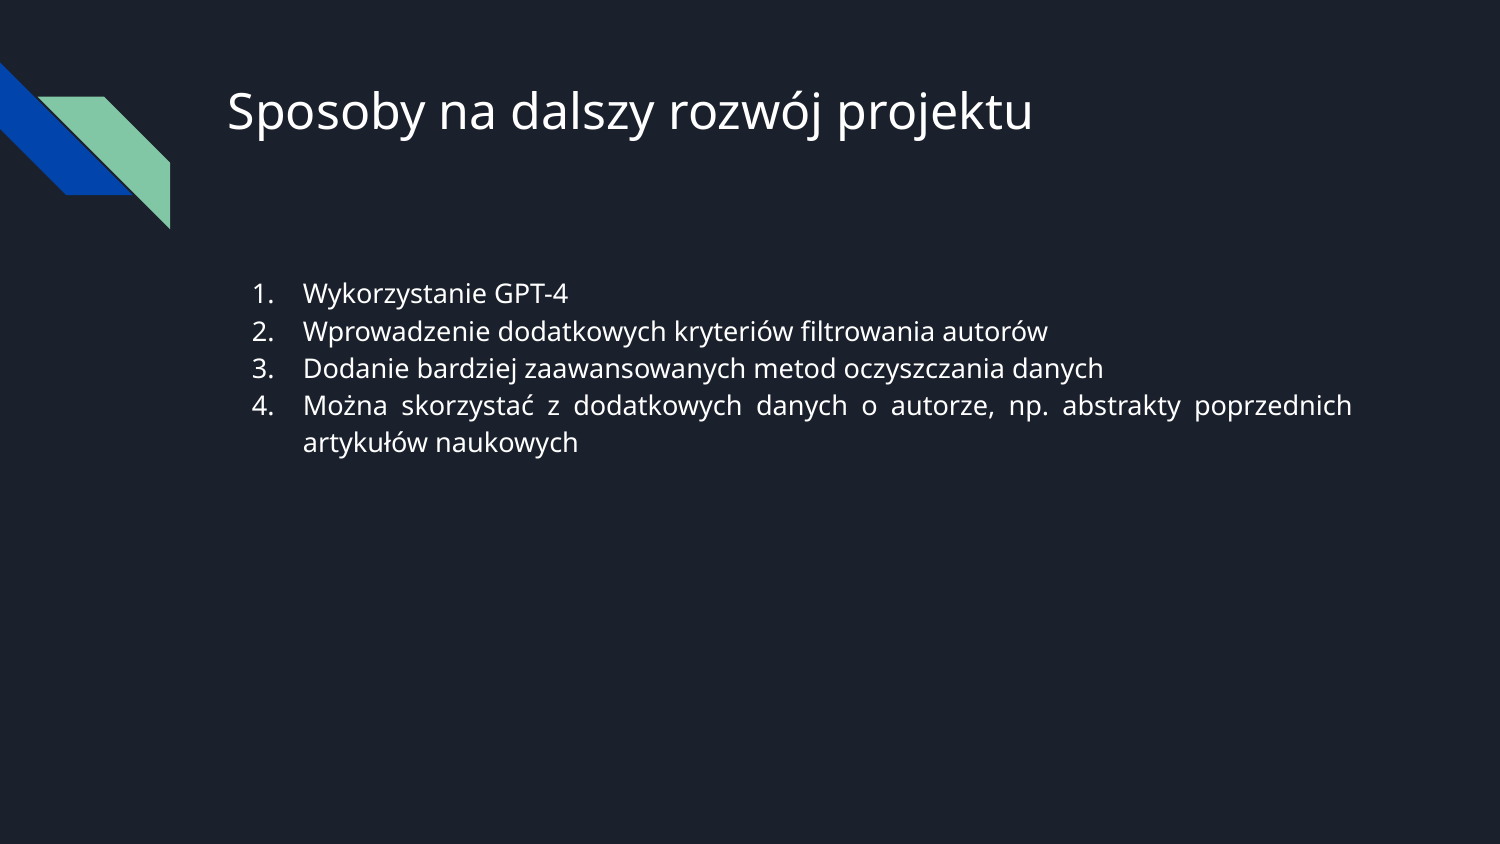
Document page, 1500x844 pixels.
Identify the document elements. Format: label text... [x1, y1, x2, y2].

title Sposoby na dalszy rozwój projektu [212, 64, 1368, 215]
list Wykorzystanie GPT-4 Wprowadzenie dodatkowych kryteriów filtrowania autorów Dodanie bardziej zaawansowanych metod oczyszczania danych Można skorzystać z dodatkowych danych o autorze, np. abstrakty poprzednich artykułów naukowych [212, 257, 1368, 735]
